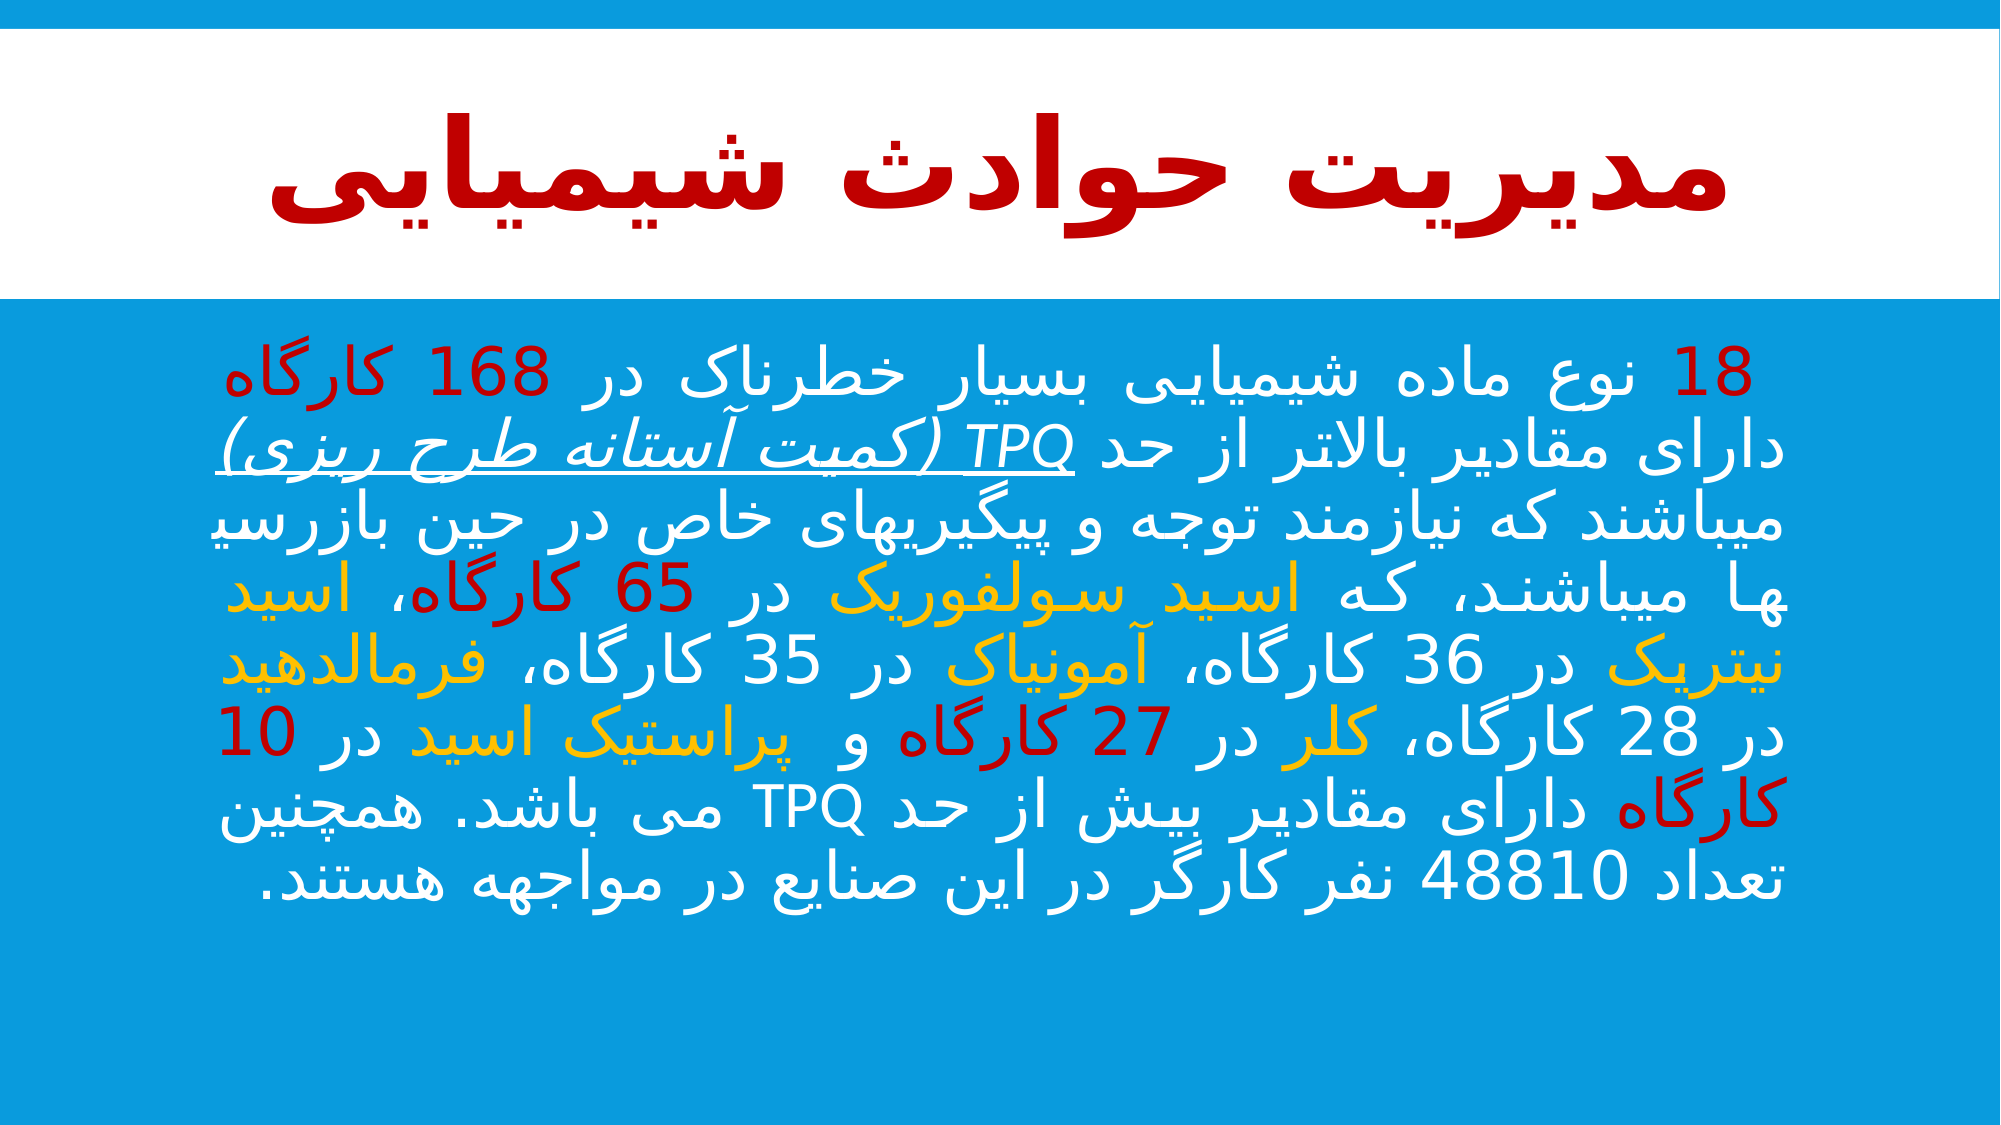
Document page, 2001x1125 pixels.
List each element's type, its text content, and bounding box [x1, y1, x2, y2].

list 18 نوع ماده شیمیایی بسیار خطرناک در 168 کارگاه دارای مقادیر بالاتر از حد TPQ (کمیت آستانه طرح ریزی) می­باشند که نیازمند توجه و پیگیریهای خاص در حین بازرسی­ها می­باشند، که اسید سولفوریک در 65 کارگاه، اسید نیتریک در 36 کارگاه، آمونیاک در 35 کارگاه، فرمالدهید در 28 کارگاه، کلر در 27 کارگاه و پراستیک اسید در 10 کارگاه دارای مقادیر بیش از حد TPQ می باشد. همچنین تعداد 48810 نفر کارگر در این صنایع در مواجهه هستند. [197, 329, 1803, 1093]
title مدیریت حوادث شیمیایی [197, 46, 1803, 295]
